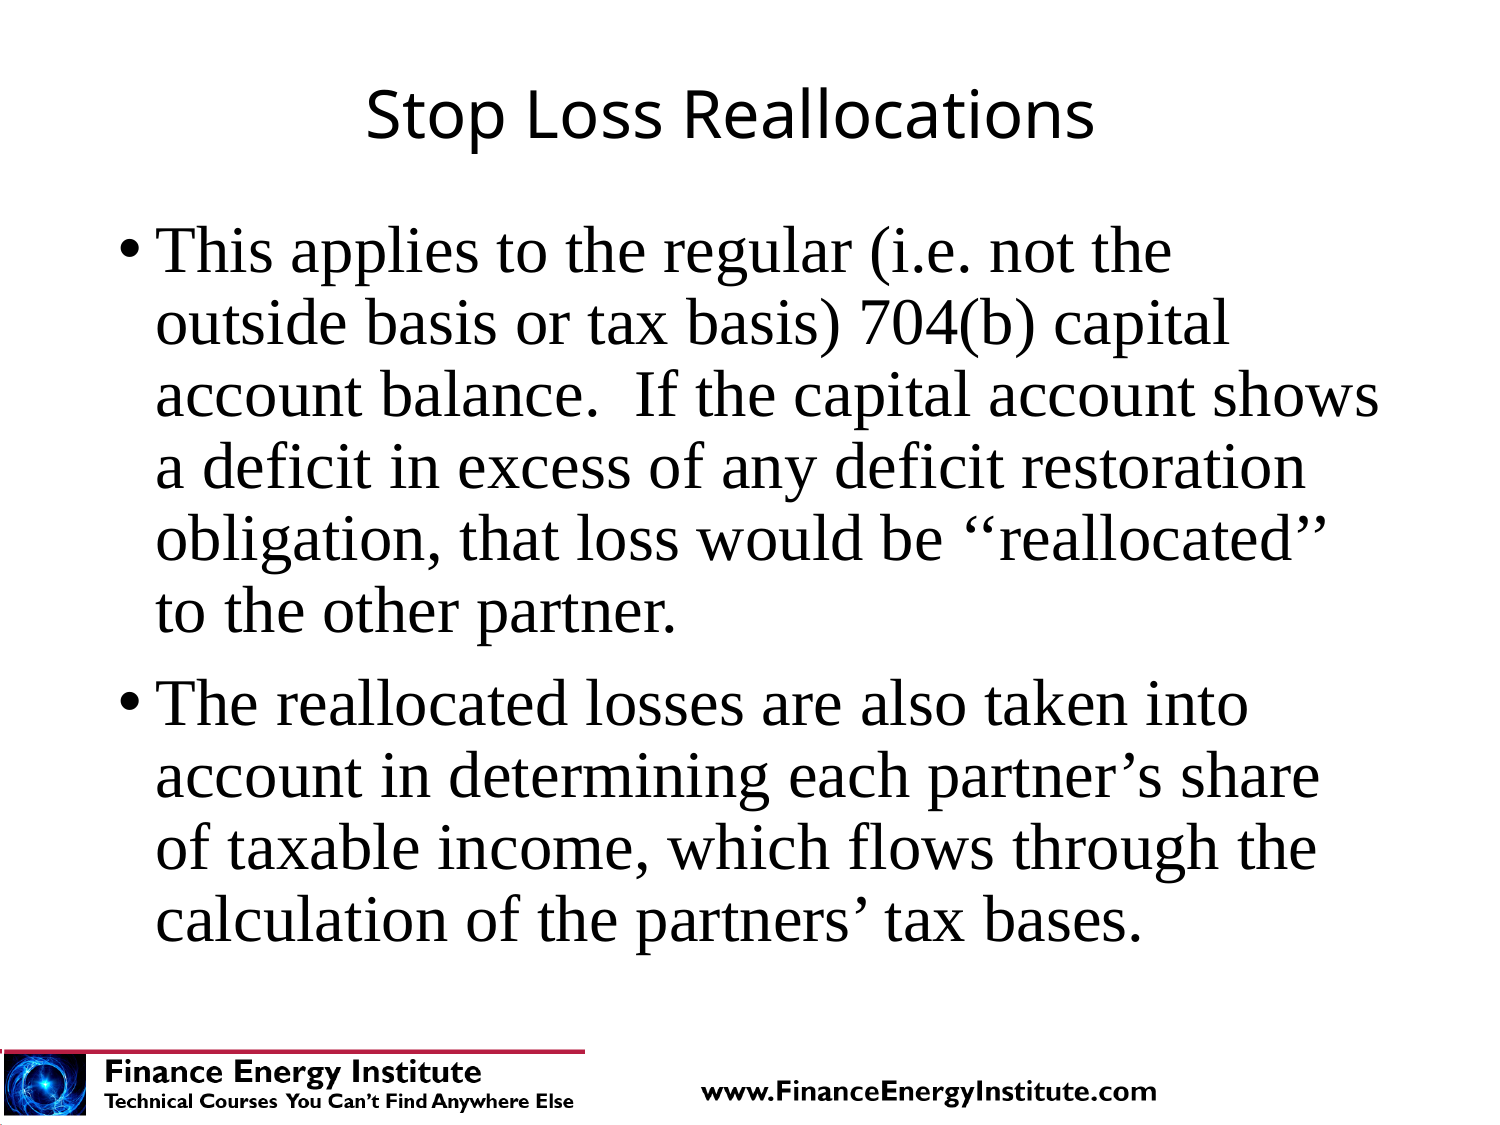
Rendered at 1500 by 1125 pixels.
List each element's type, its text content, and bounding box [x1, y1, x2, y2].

picture [696, 1074, 1166, 1112]
list This applies to the regular (i.e. not the outside basis or tax basis) 704(b) capital account balance. If the capital account shows a deficit in excess of any deficit restoration obligation, that loss would be ‘‘reallocated’’ to the other partner. The reallocated losses are also taken into account in determining each partner’s share of taxable income, which flows through the calculation of the partners’ tax bases. [103, 207, 1400, 1014]
picture [0, 1042, 585, 1125]
title Stop Loss Reallocations [103, 59, 1361, 174]
